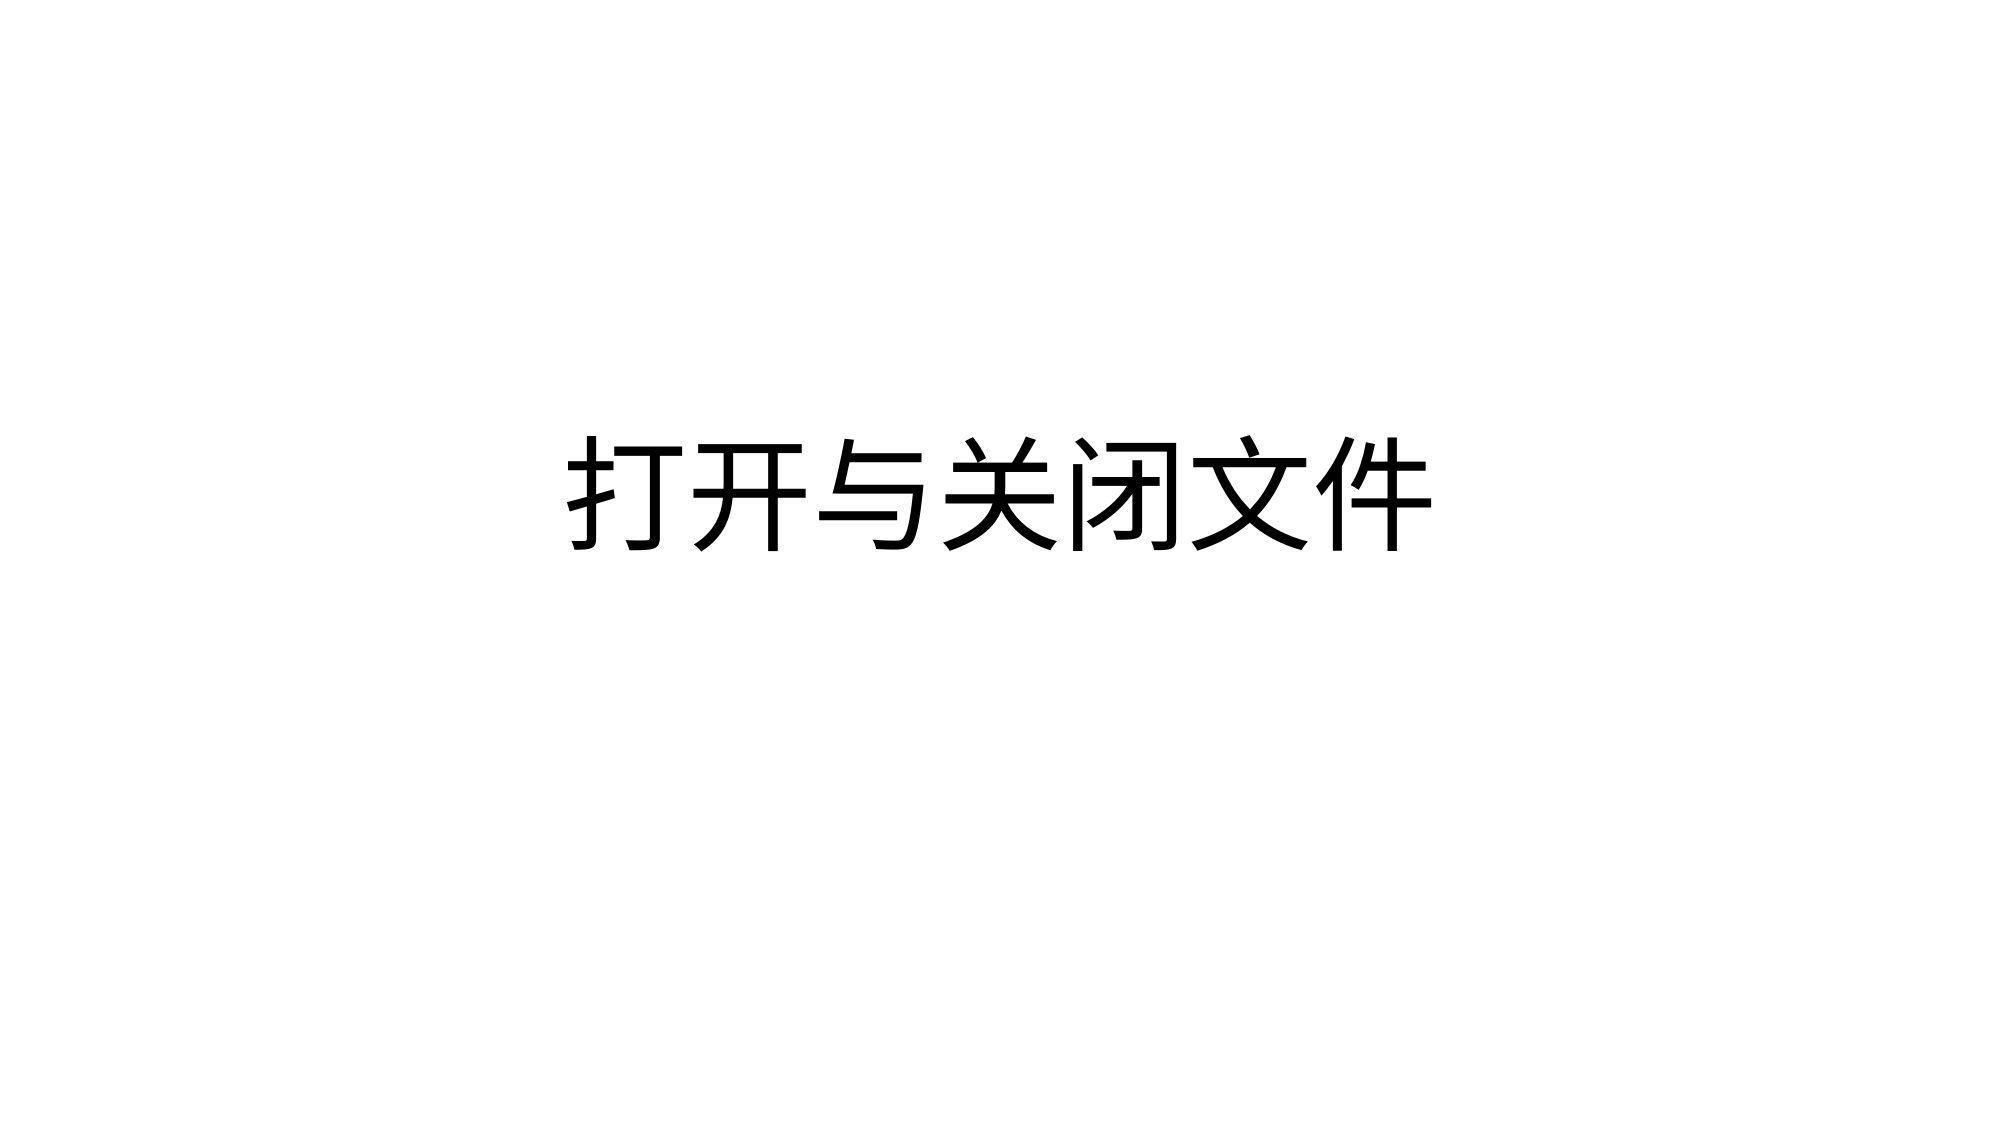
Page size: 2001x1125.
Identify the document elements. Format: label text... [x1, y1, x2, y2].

title 打开与关闭文件 [249, 184, 1750, 576]
